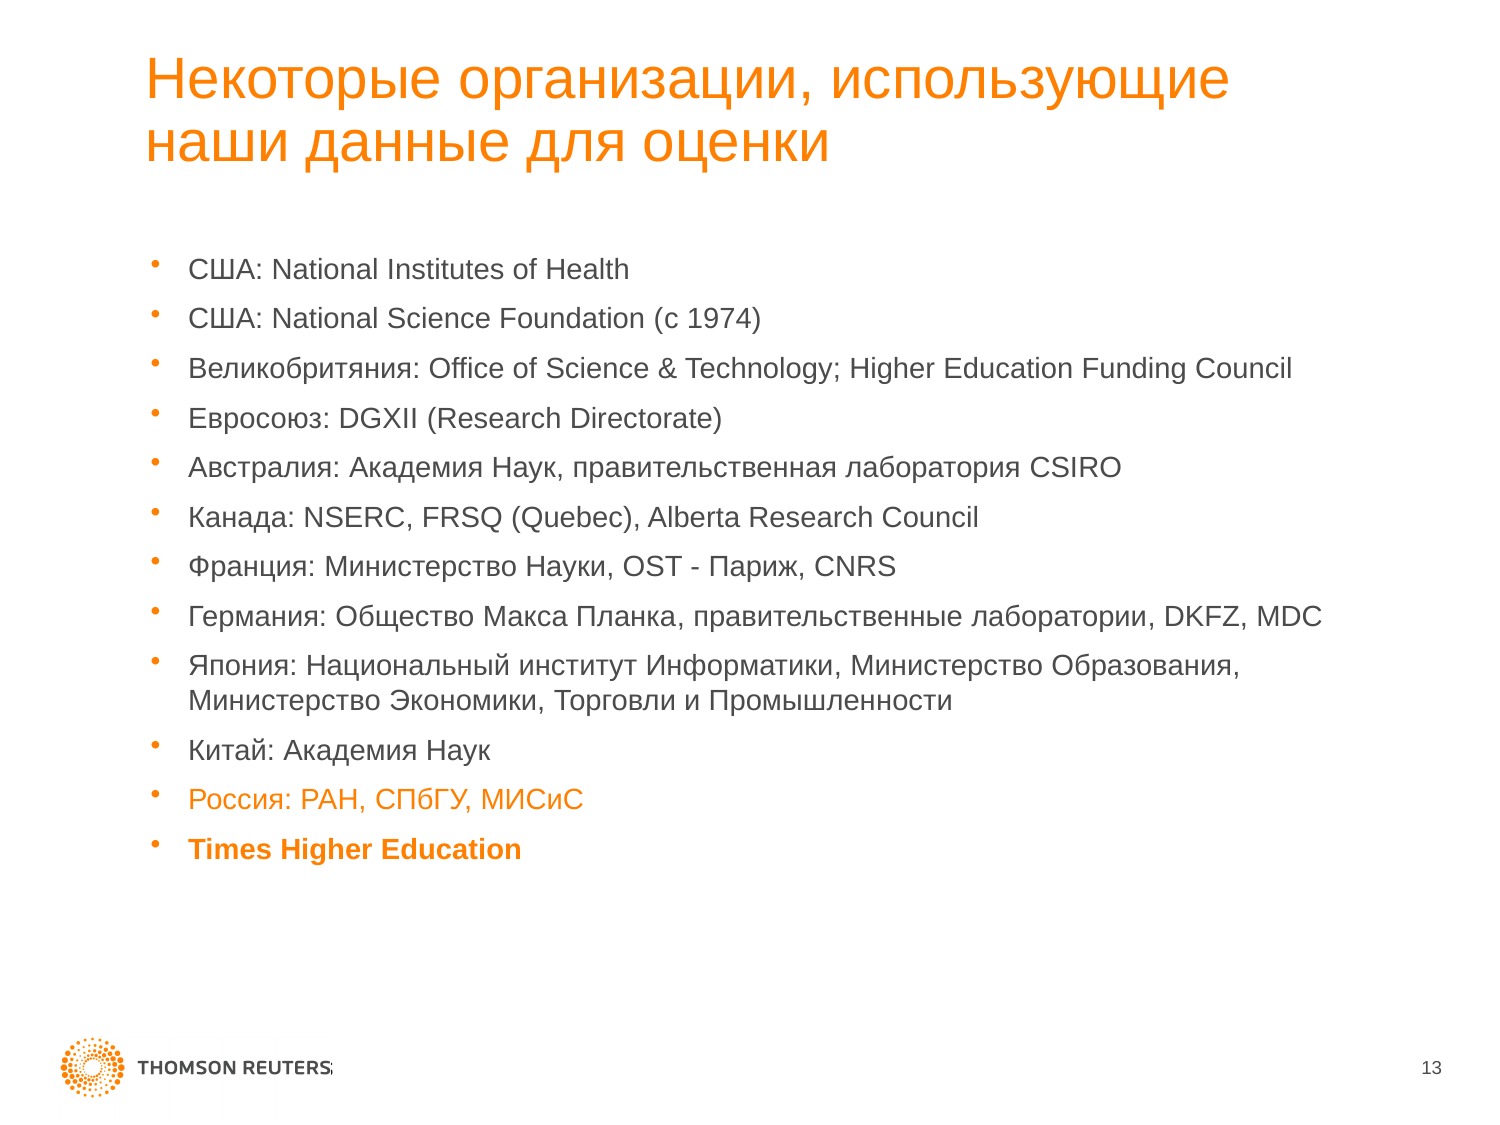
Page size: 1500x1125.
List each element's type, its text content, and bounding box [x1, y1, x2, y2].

text_box 13 [1381, 1048, 1457, 1087]
title Некоторые организации, использующие наши данные для оценки [145, 36, 1355, 175]
list США: National Institutes of Health США: National Science Foundation (с 1974) Великобритяния: Office of Science & Technology; Higher Education Funding Council Евросоюз: DGXII (Research Directorate) Австралия: Академия Наук, правительственная лаборатория CSIRO Канада: NSERC, FRSQ (Quebec), Alberta Research Council Франция: Министерство Науки, OST - Париж, CNRS Германия: Общество Макса Планка, правительственные лаборатории, DKFZ, MDC Япония: Национальный институт Информатики, Министерство Образования, Министерство Экономики, Торговли и Промышленности Китай: Академия Наук Россия: РАН, СПбГУ, МИСиС Times Higher Education [150, 250, 1438, 1000]
picture [60, 1037, 333, 1125]
